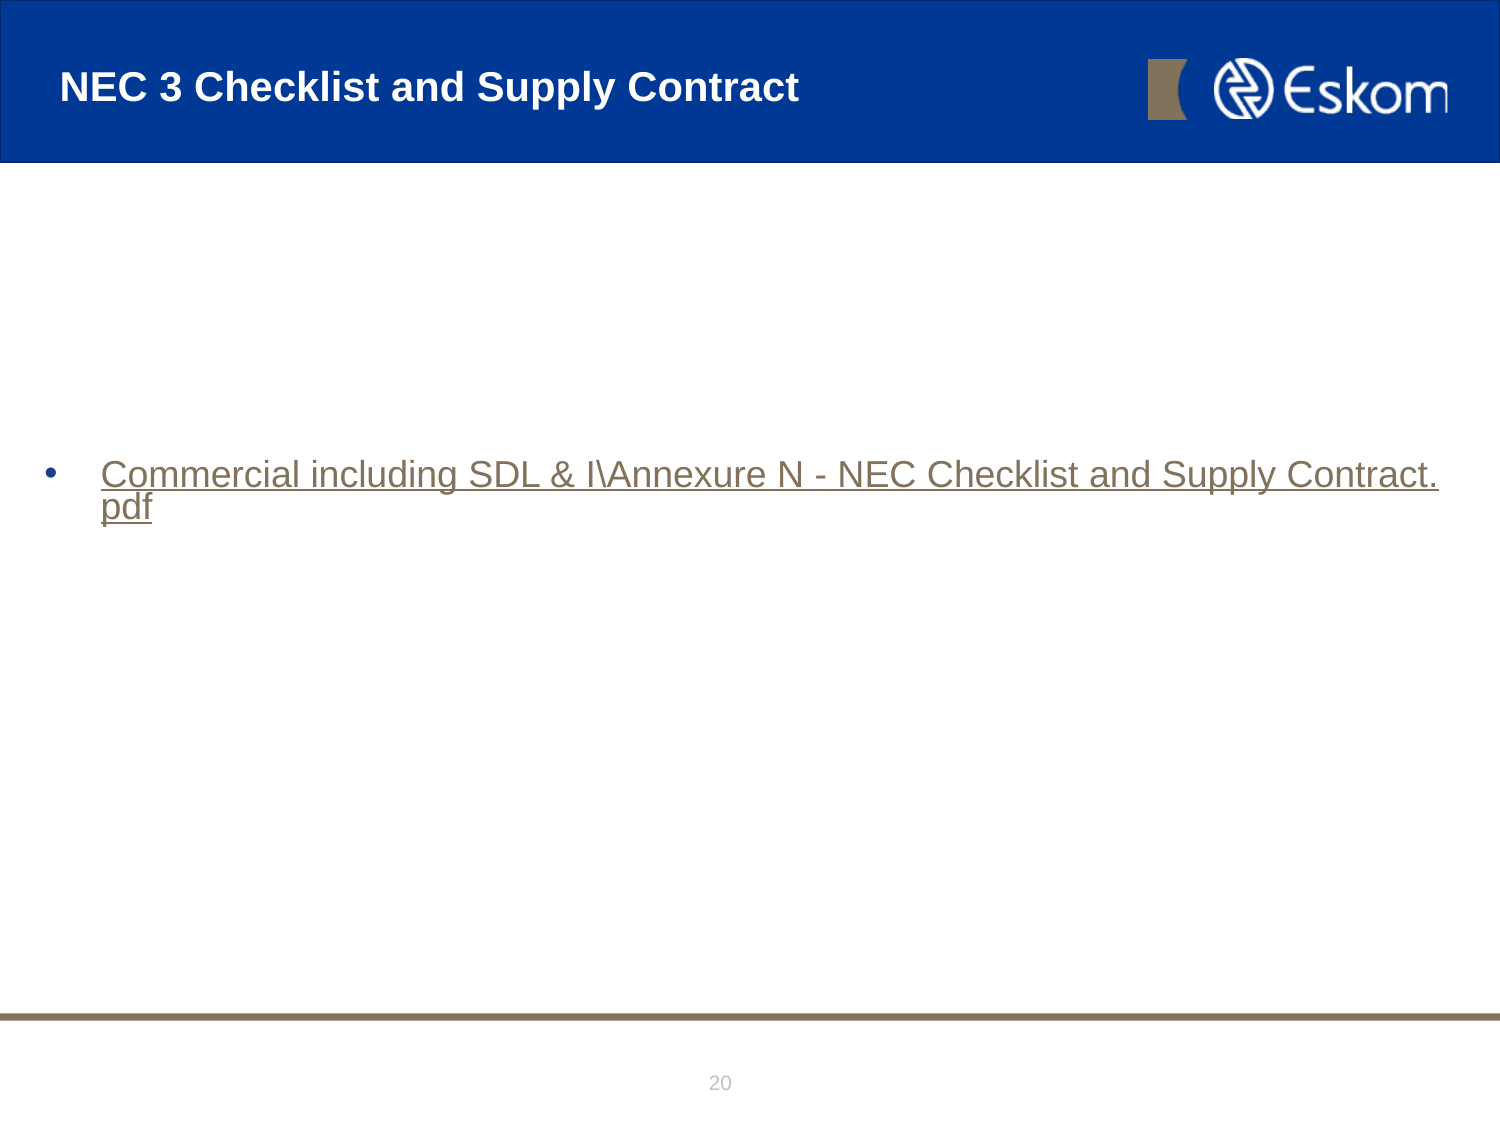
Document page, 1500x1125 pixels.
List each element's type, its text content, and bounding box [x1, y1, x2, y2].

title NEC 3 Checklist and Supply Contract [44, 33, 1121, 143]
slide_number 20 [643, 1058, 798, 1103]
list Commercial including SDL & I\Annexure N - NEC Checklist and Supply Contract.pdf [29, 184, 1456, 1035]
